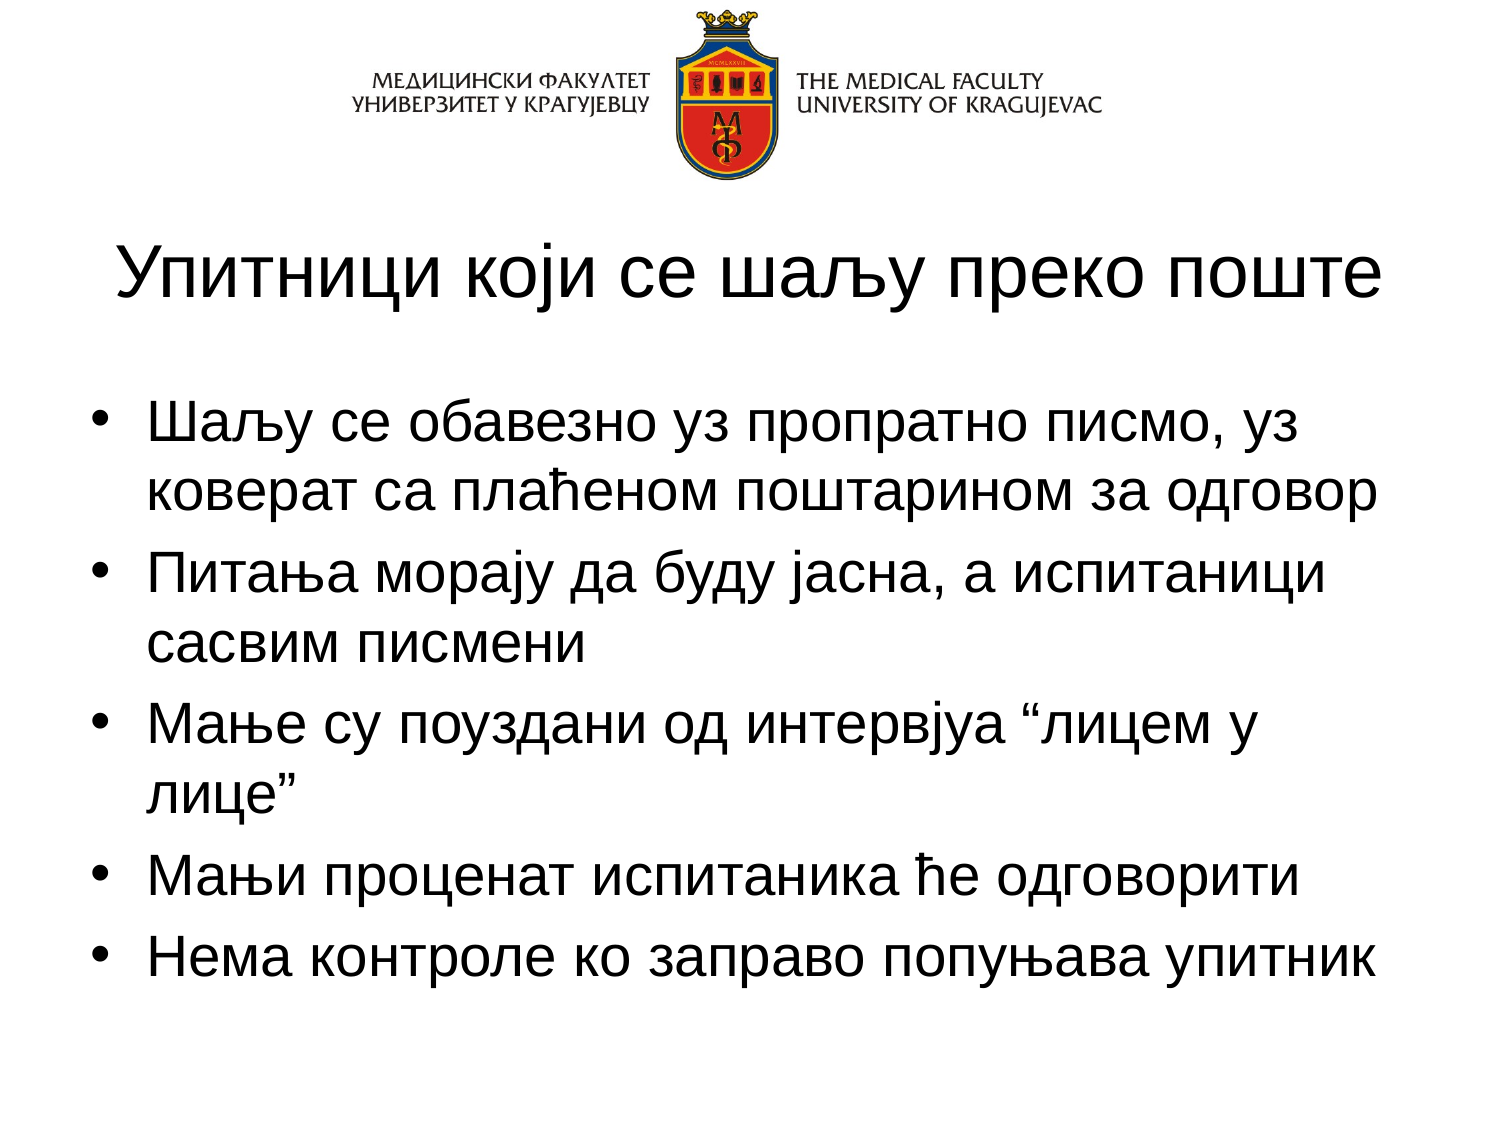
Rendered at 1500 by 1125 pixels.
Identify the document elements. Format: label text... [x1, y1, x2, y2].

list Шаљу се обавезно уз пропратно писмо, уз коверат са плаћеном поштарином за одговор Питања морају да буду јасна, а испитаници сасвим писмени Мање су поуздани од интервјуа “лицем у лице” Мањи проценат испитаника ће одговорити Нема контроле ко заправо попуњава упитник [74, 374, 1426, 1118]
picture [328, 0, 1125, 173]
title Упитници који се шаљу преко поште [74, 173, 1426, 362]
